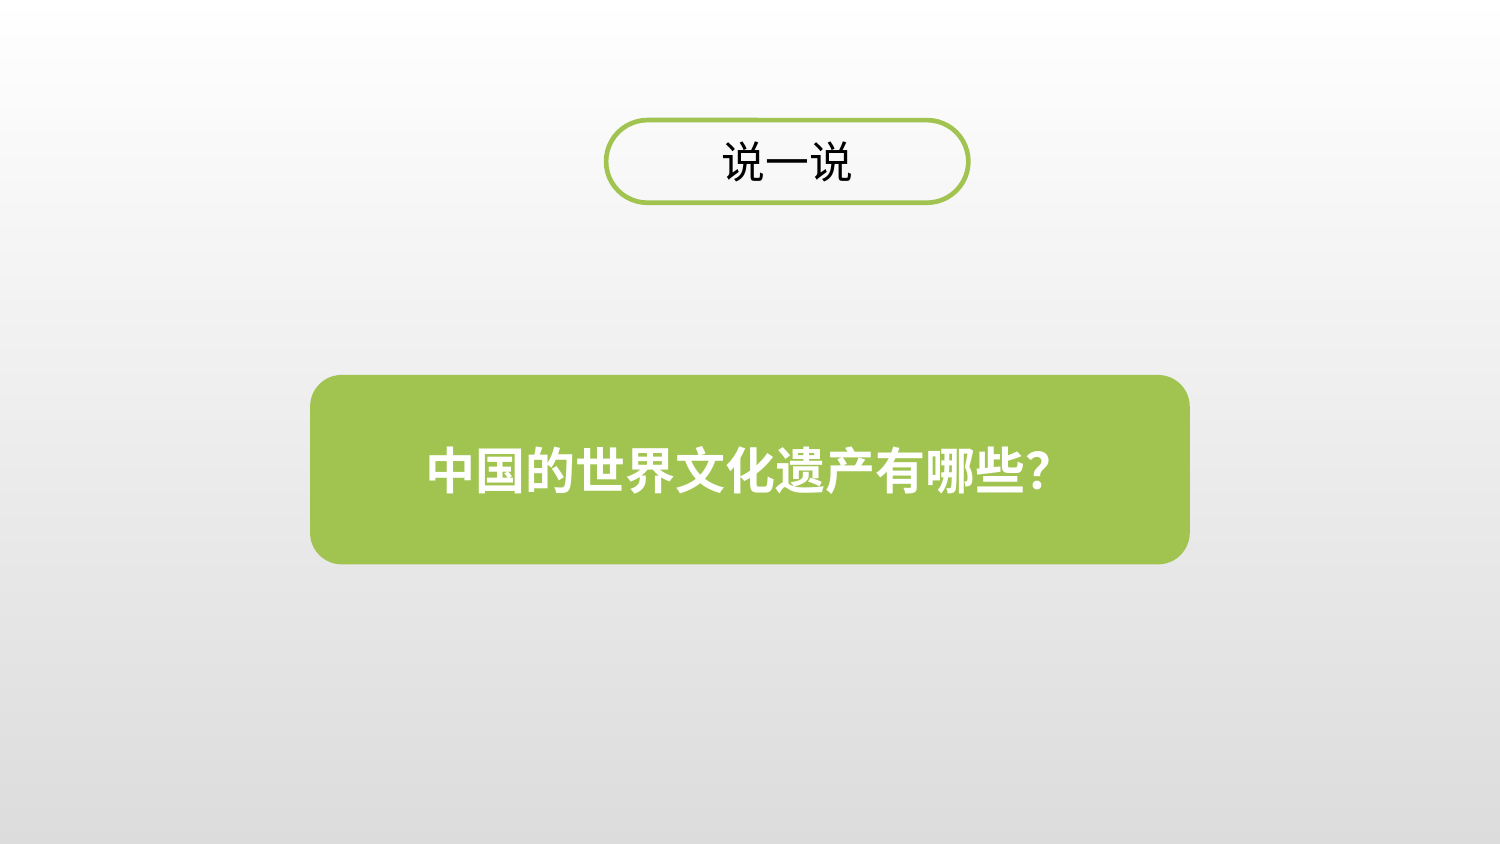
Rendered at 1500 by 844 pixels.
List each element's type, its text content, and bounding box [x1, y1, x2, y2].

text_box 中国的世界文化遗产有哪些？ [309, 374, 1191, 565]
text_box 说一说 [605, 119, 970, 204]
